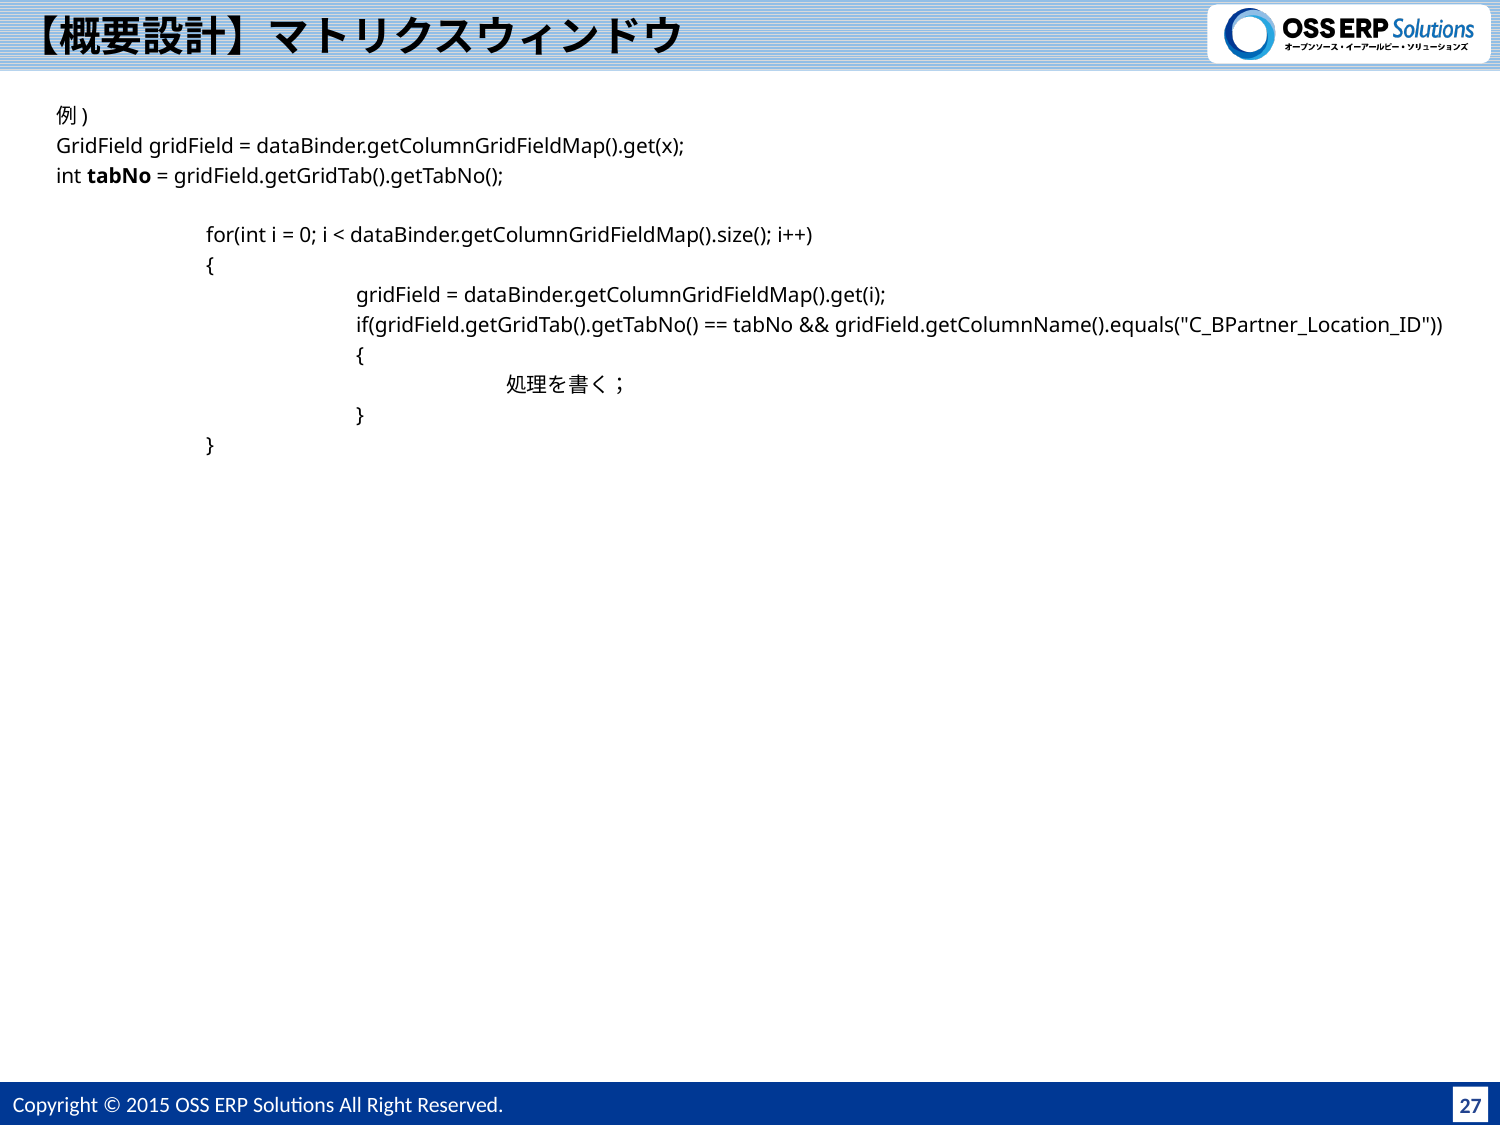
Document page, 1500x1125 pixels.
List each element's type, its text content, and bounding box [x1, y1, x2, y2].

picture [1353, 8, 1474, 60]
title 【概要設計】マトリクスウィンドウ [2, 0, 1353, 70]
text_box 例) GridField gridField = dataBinder.getColumnGridFieldMap().get(x); int tabNo = gridField.getGridTab().getTabNo(); for(int i = 0; i < dataBinder.getColumnGridFieldMap().size(); i++) { gridField = dataBinder.getColumnGridFieldMap().get(i); if(gridField.getGridTab().getTabNo() == tabNo && gridField.getColumnName().equals("C_BPartner_Location_ID")) { 処理を書く； } } [39, 88, 1461, 553]
